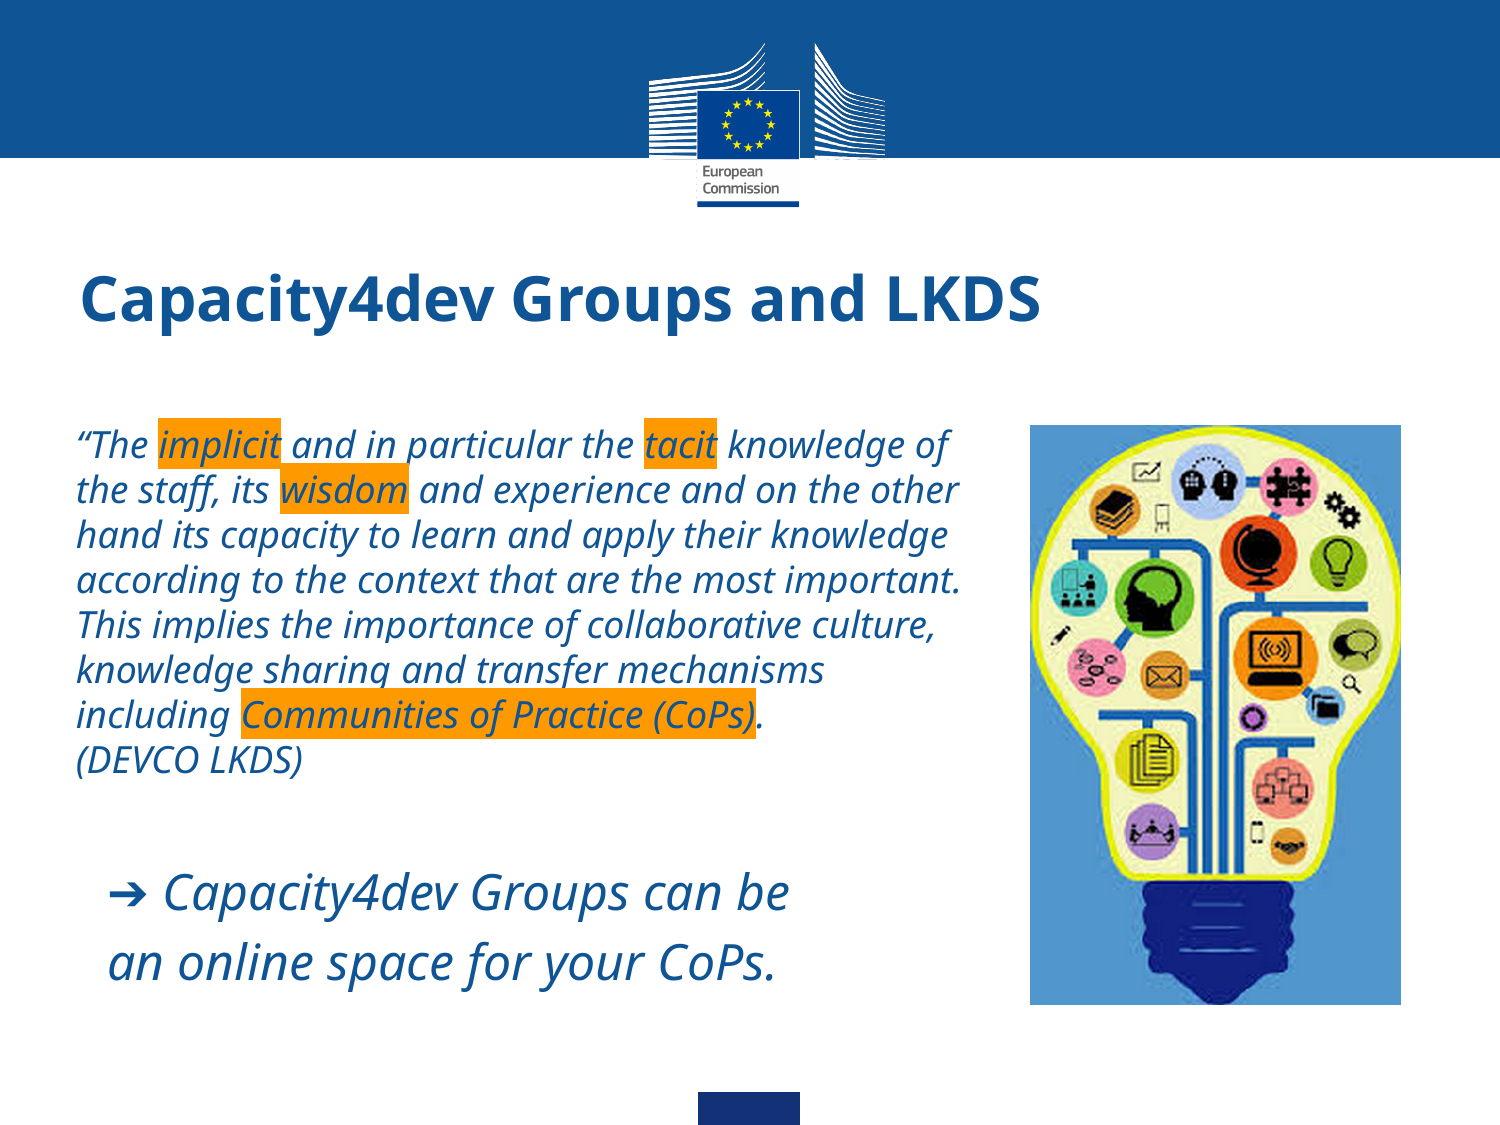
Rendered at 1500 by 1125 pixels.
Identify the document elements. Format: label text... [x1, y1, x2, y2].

picture [1030, 425, 1401, 1005]
title Capacity4dev Groups and LKDS [64, 219, 1415, 374]
list “The implicit and in particular the tacit knowledge of the staff, its wisdom and experience and on the other hand its capacity to learn and apply their knowledge according to the context that are the most important. This implies the importance of collaborative culture, knowledge sharing and transfer mechanisms including Communities of Practice (CoPs). (DEVCO LKDS) ➔ Capacity4dev Groups can be an online space for your CoPs. [35, 413, 995, 834]
picture [649, 42, 885, 208]
